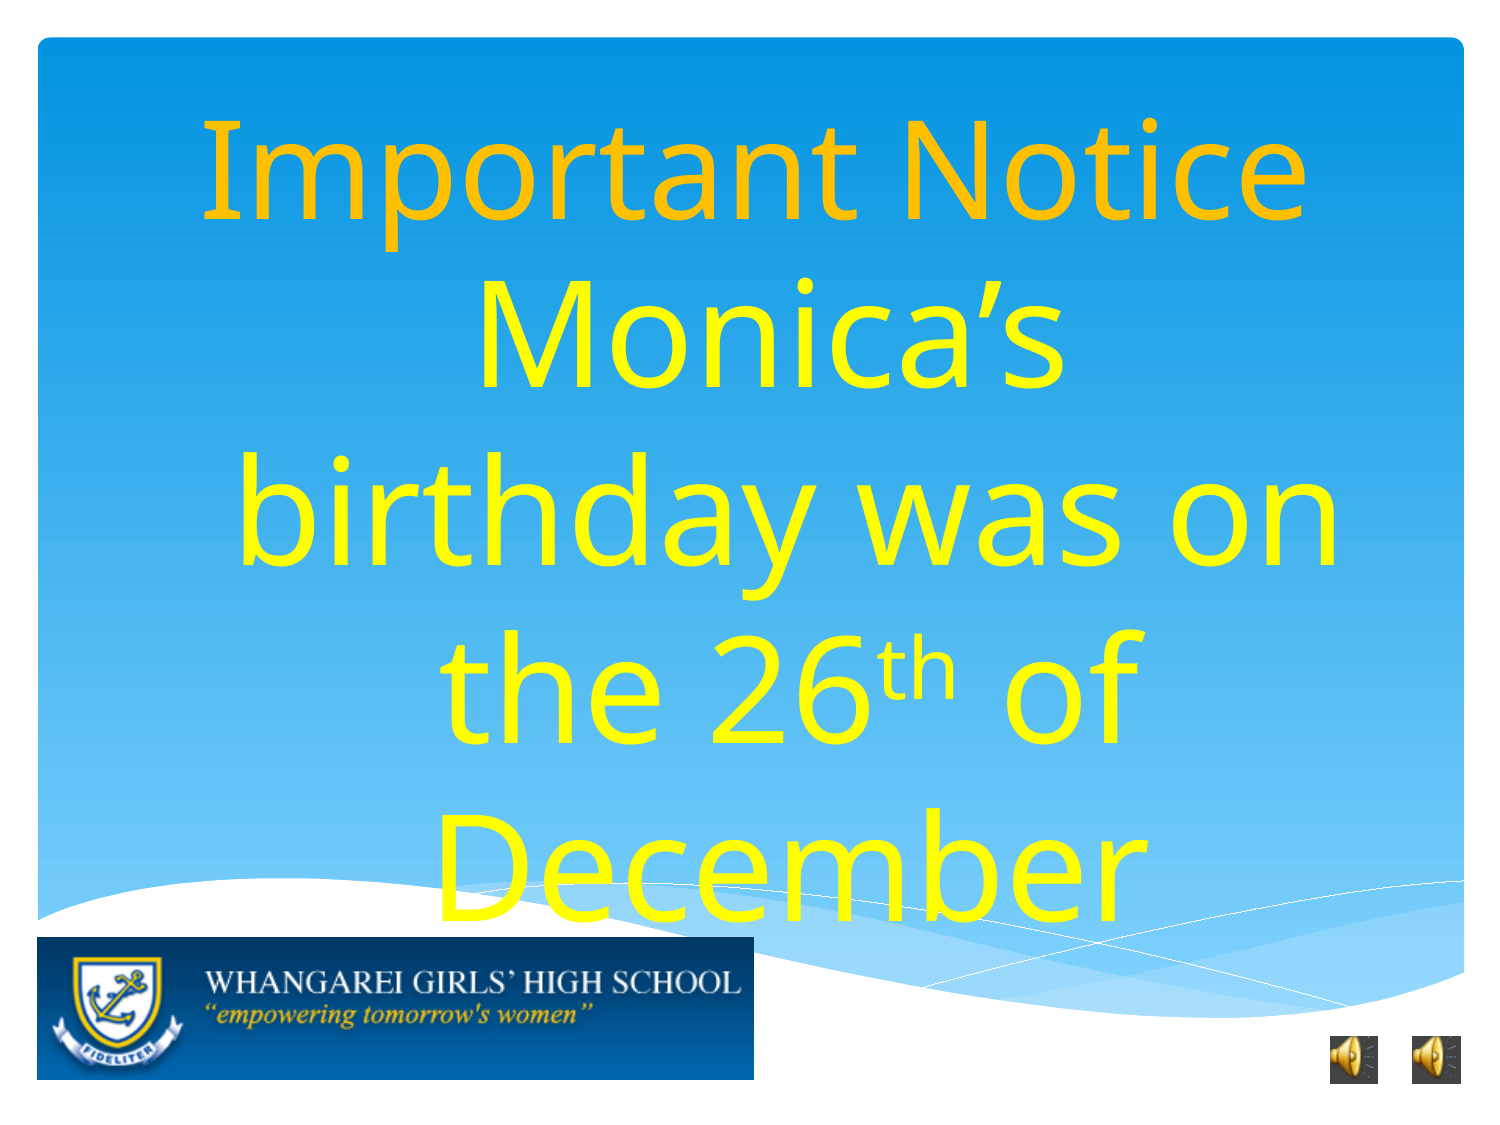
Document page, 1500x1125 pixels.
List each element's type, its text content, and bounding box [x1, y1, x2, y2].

picture [37, 937, 754, 1080]
text_box Important Notice [149, 37, 1362, 255]
text_box Monica’s birthday was on the 26th of December [149, 231, 1391, 963]
picture [1411, 1034, 1462, 1086]
picture [1328, 1034, 1380, 1086]
